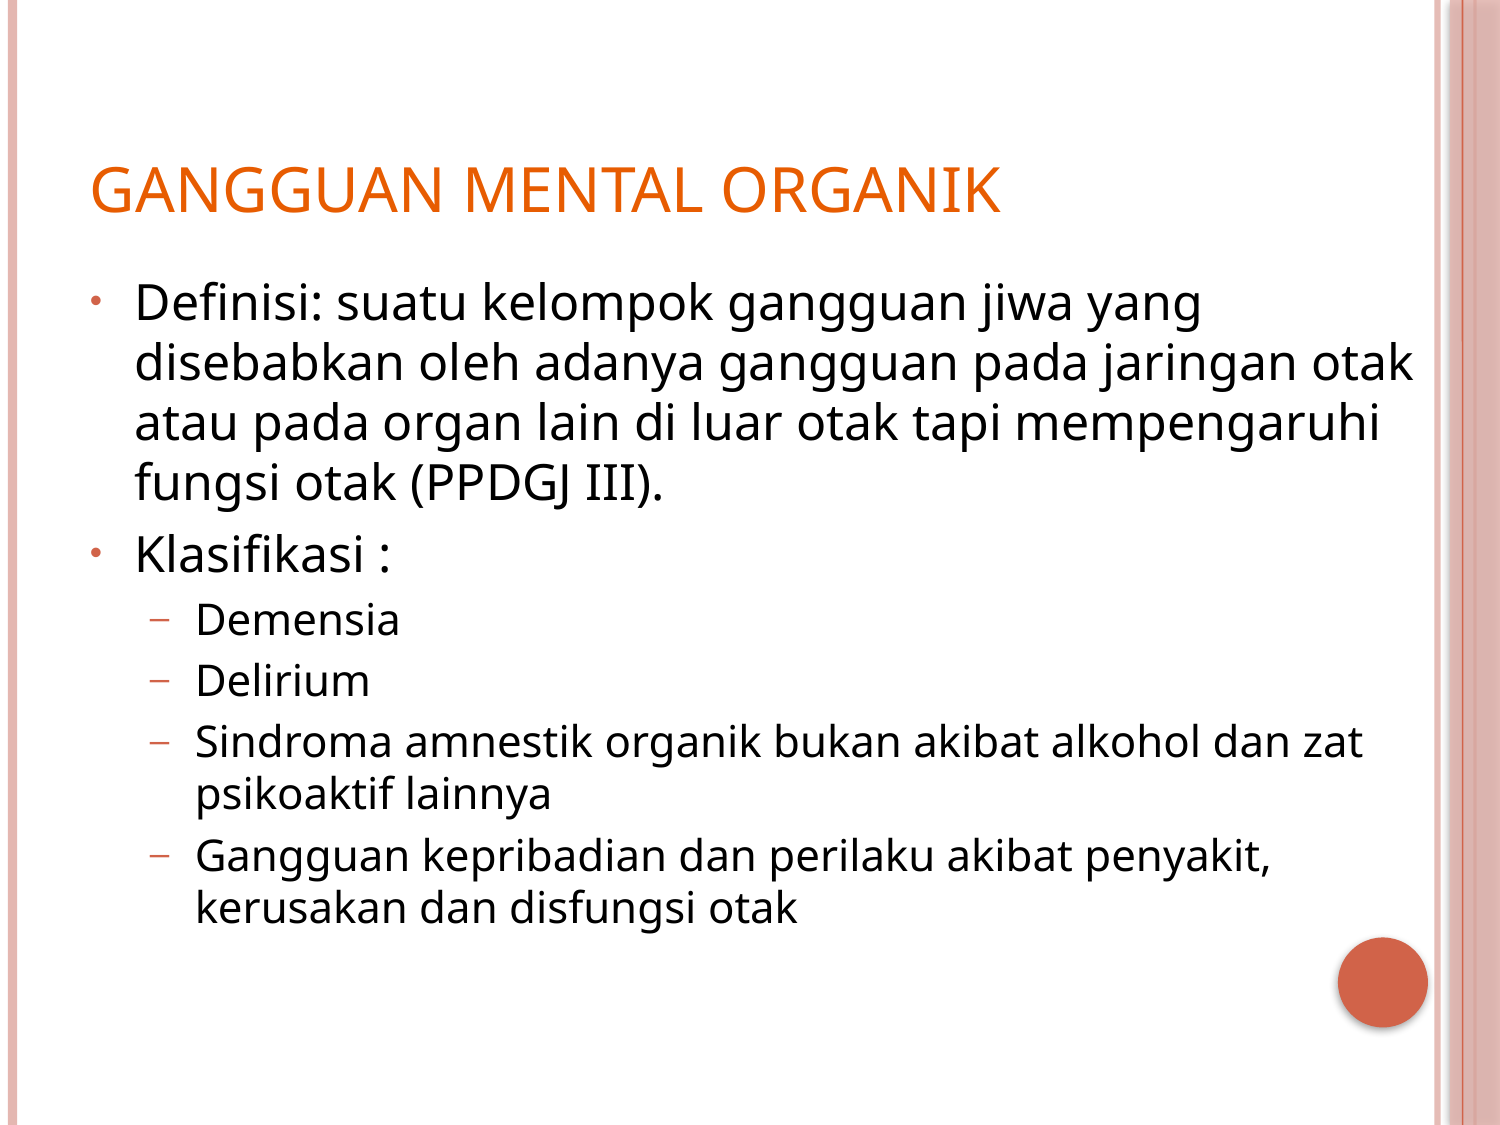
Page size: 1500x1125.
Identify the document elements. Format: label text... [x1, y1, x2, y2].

list Definisi: suatu kelompok gangguan jiwa yang disebabkan oleh adanya gangguan pada jaringan otak atau pada organ lain di luar otak tapi mempengaruhi fungsi otak (PPDGJ III). Klasifikasi : Demensia Delirium Sindroma amnestik organik bukan akibat alkohol dan zat psikoaktif lainnya Gangguan kepribadian dan perilaku akibat penyakit, kerusakan dan disfungsi otak [75, 262, 1500, 1063]
title Gangguan Mental Organik [75, 45, 1300, 233]
